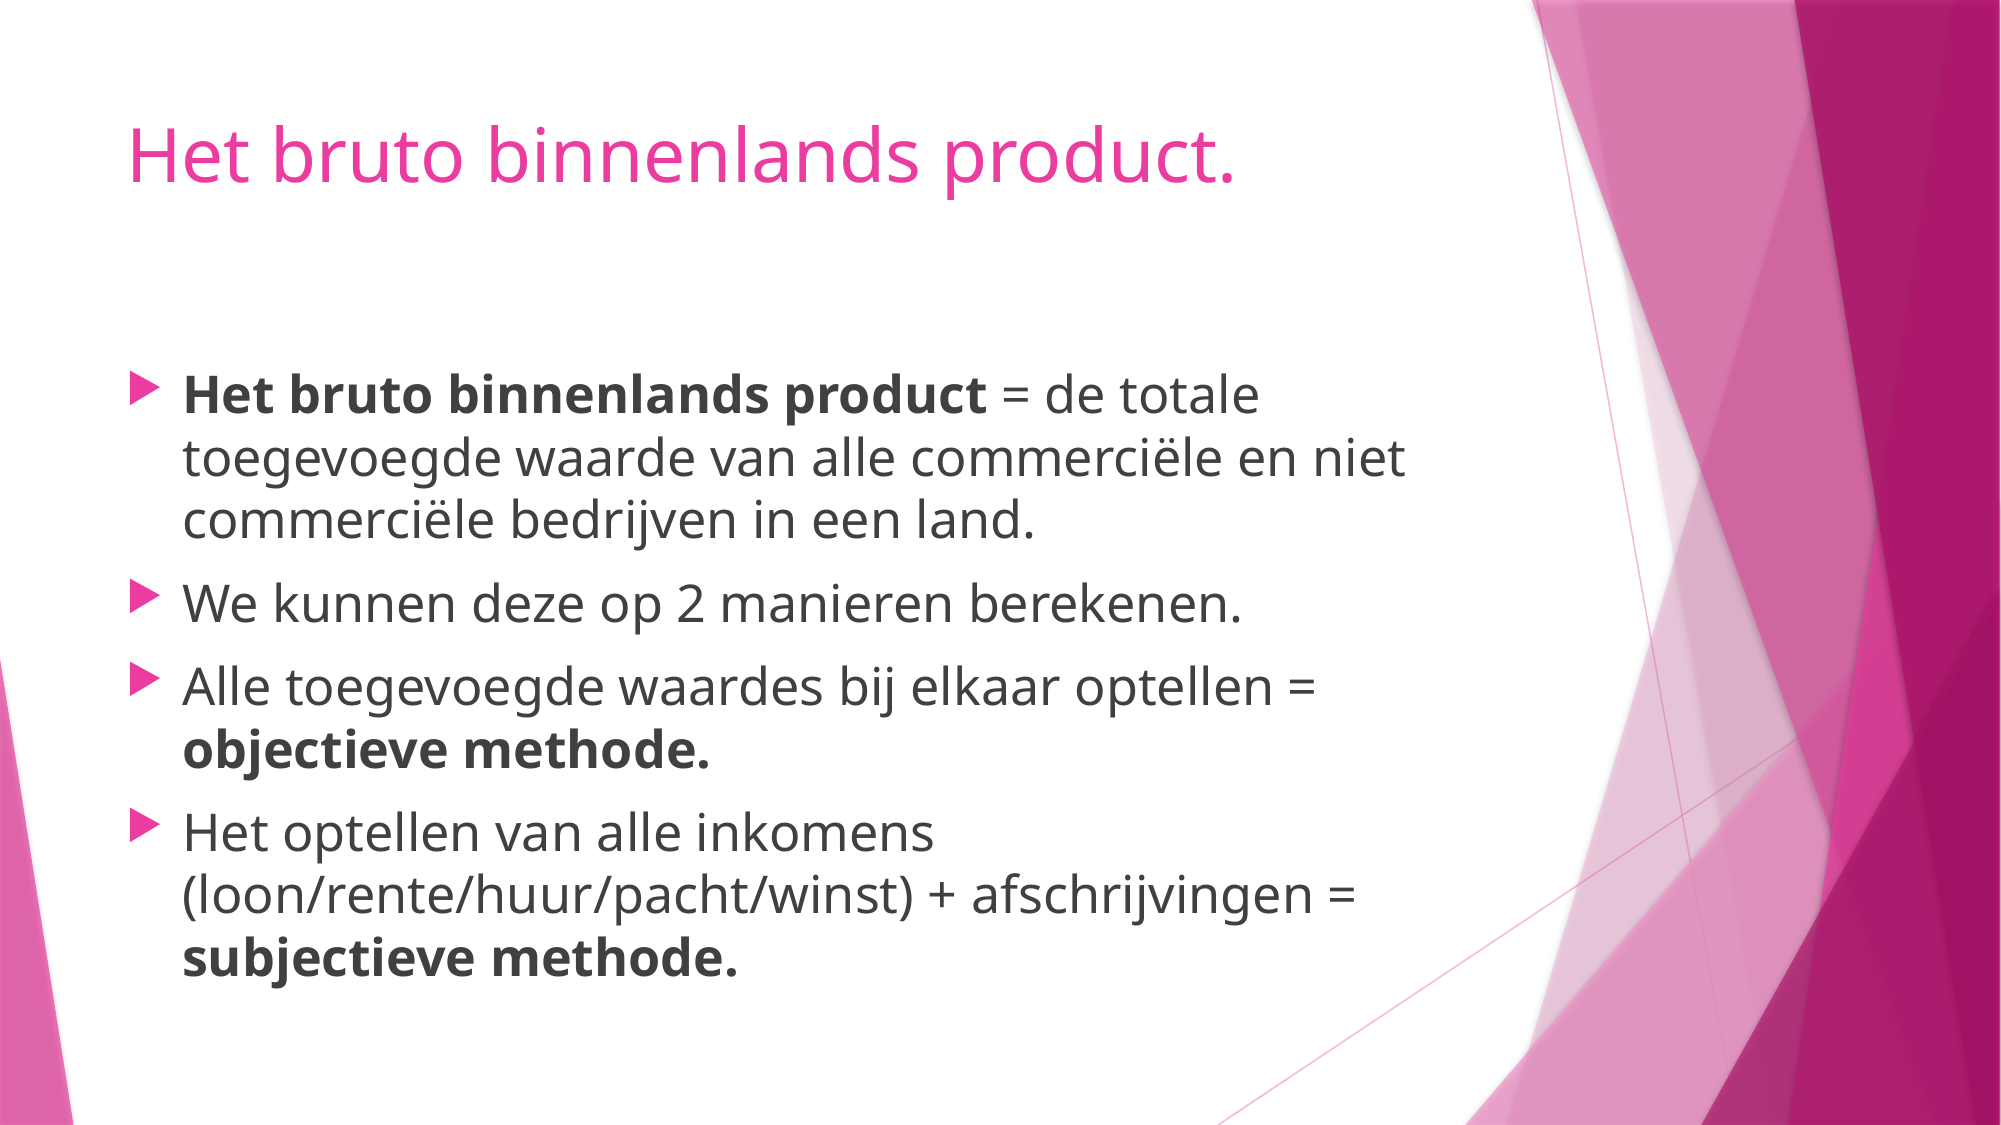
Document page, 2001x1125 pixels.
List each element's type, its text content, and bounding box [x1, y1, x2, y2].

title Het bruto binnenlands product. [111, 99, 1522, 317]
list Het bruto binnenlands product = de totale toegevoegde waarde van alle commerciële en niet commerciële bedrijven in een land. We kunnen deze op 2 manieren berekenen. Alle toegevoegde waardes bij elkaar optellen = objectieve methode. Het optellen van alle inkomens (loon/rente/huur/pacht/winst) + afschrijvingen = subjectieve methode. [111, 354, 1522, 992]
